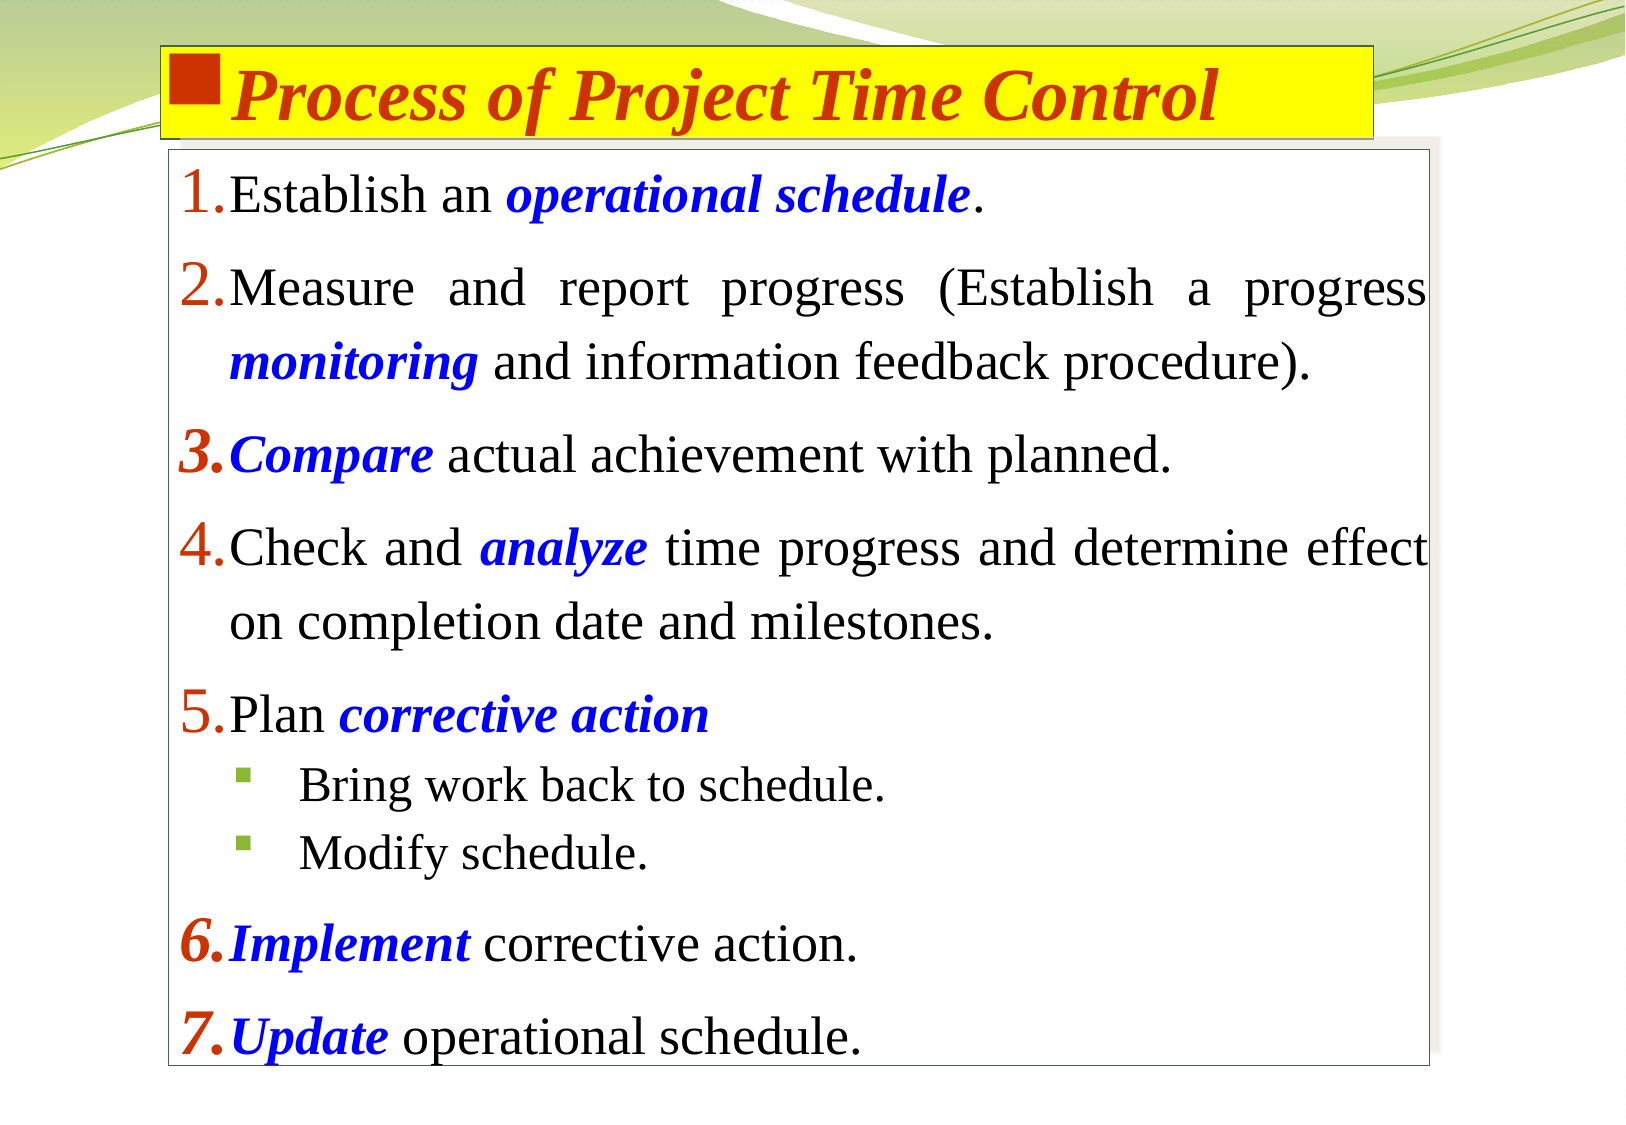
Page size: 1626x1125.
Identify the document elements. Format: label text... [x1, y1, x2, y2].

text_box Process of Project Time Control [160, 45, 1374, 139]
text_box Establish an operational schedule. Measure and report progress (Establish a progress monitoring and information feedback procedure). Compare actual achievement with planned. Check and analyze time progress and determine effect on completion date and milestones. Plan corrective action Bring work back to schedule. Modify schedule. Implement corrective action. Update operational schedule. [168, 149, 1430, 1066]
